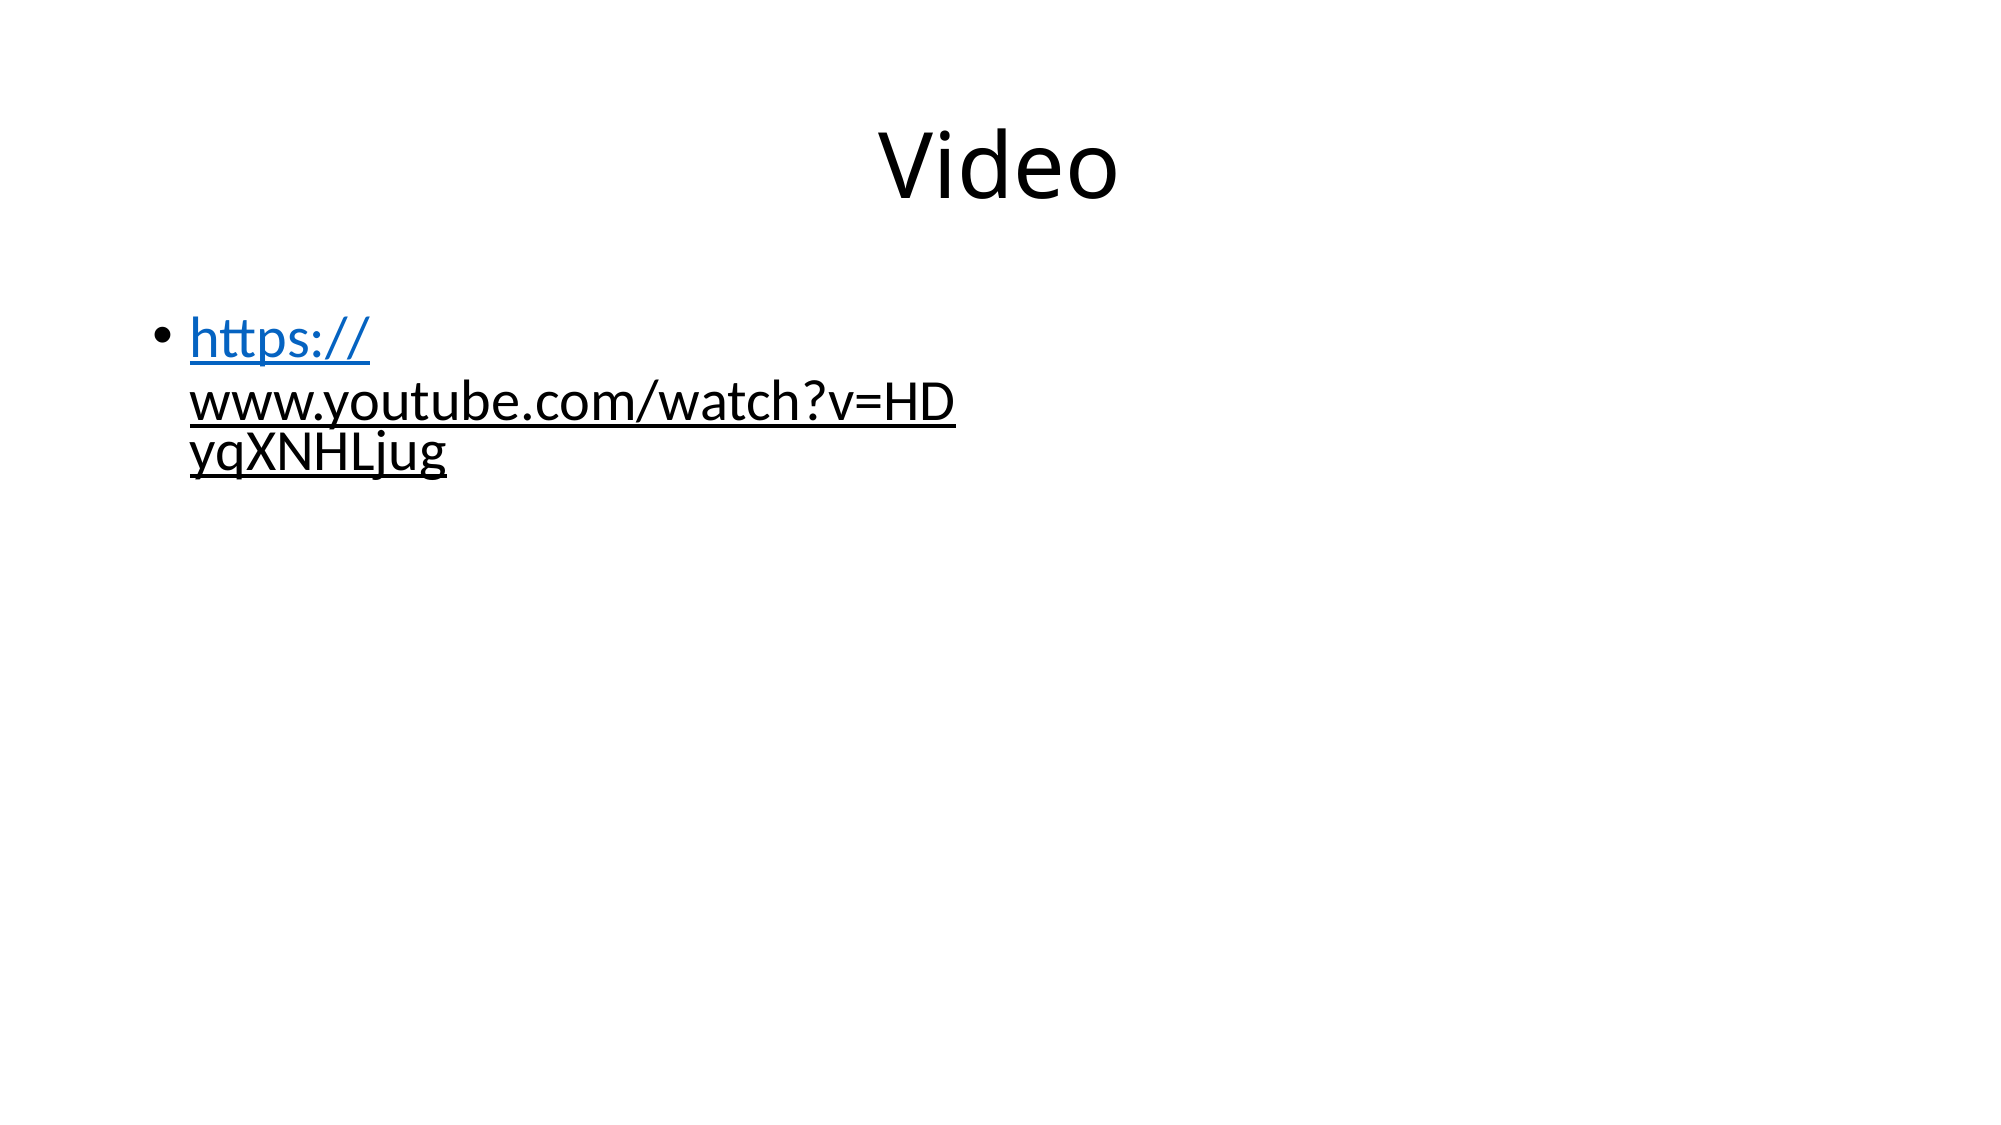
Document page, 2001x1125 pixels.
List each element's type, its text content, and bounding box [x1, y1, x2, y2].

title Video [137, 59, 1863, 278]
list https://www.youtube.com/watch?v=HDyqXNHLjug [137, 299, 988, 1014]
